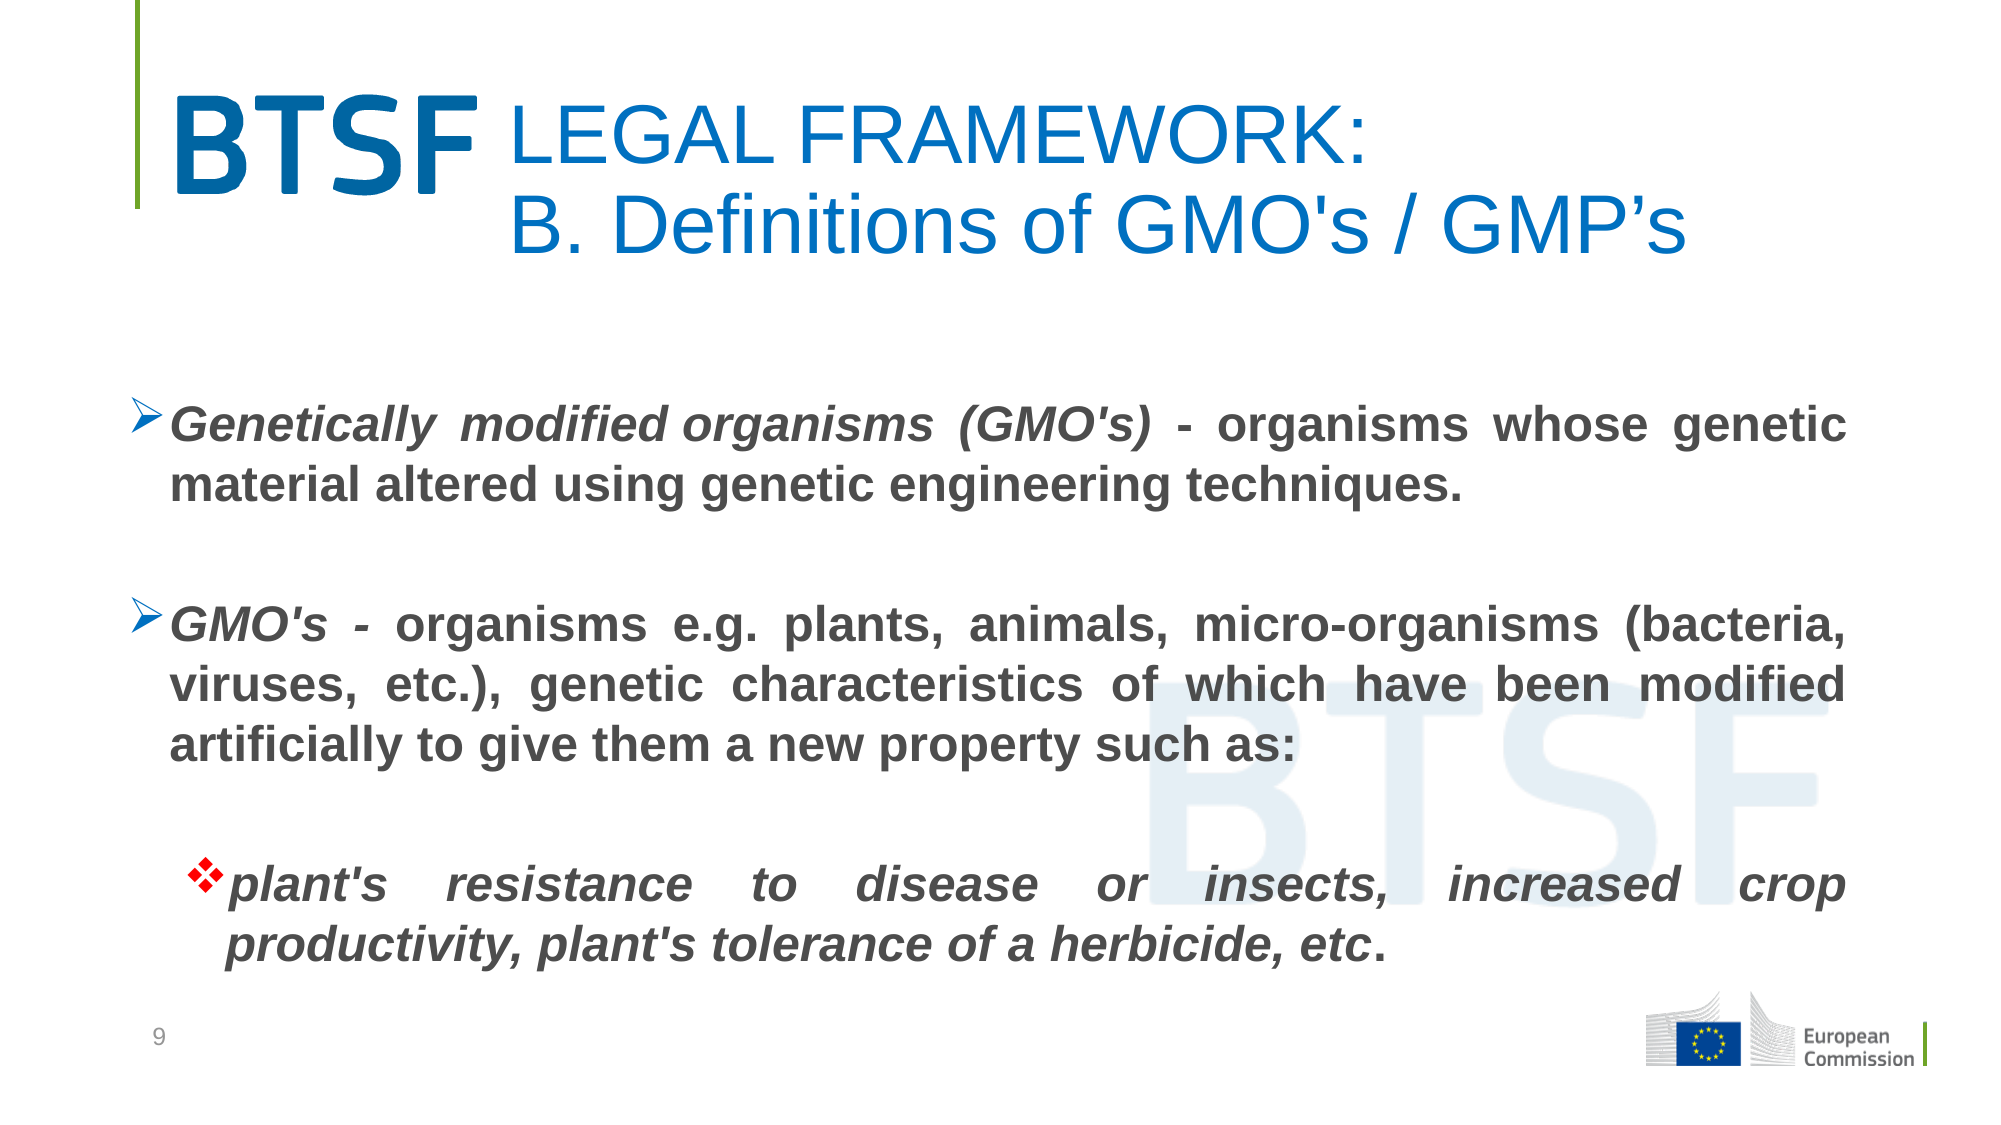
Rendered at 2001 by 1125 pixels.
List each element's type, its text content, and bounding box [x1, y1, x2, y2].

title LEGAL FRAMEWORK: B. Definitions of GMO's / GMP’s [493, 143, 1881, 272]
picture [1646, 991, 1927, 1066]
text_box Genetically modified organisms (GMO's) - organisms whose genetic material altered using genetic engineering techniques. GMO's - organisms e.g. plants, animals, micro-organisms (bacteria, viruses, etc.), genetic characteristics of which have been modified artificially to give them a new property such as: plant's resistance to disease or insects, increased crop productivity, plant's tolerance of a herbicide, etc. [0, 224, 1863, 1031]
picture [148, 77, 516, 214]
slide_number 9 [137, 1031, 588, 1066]
